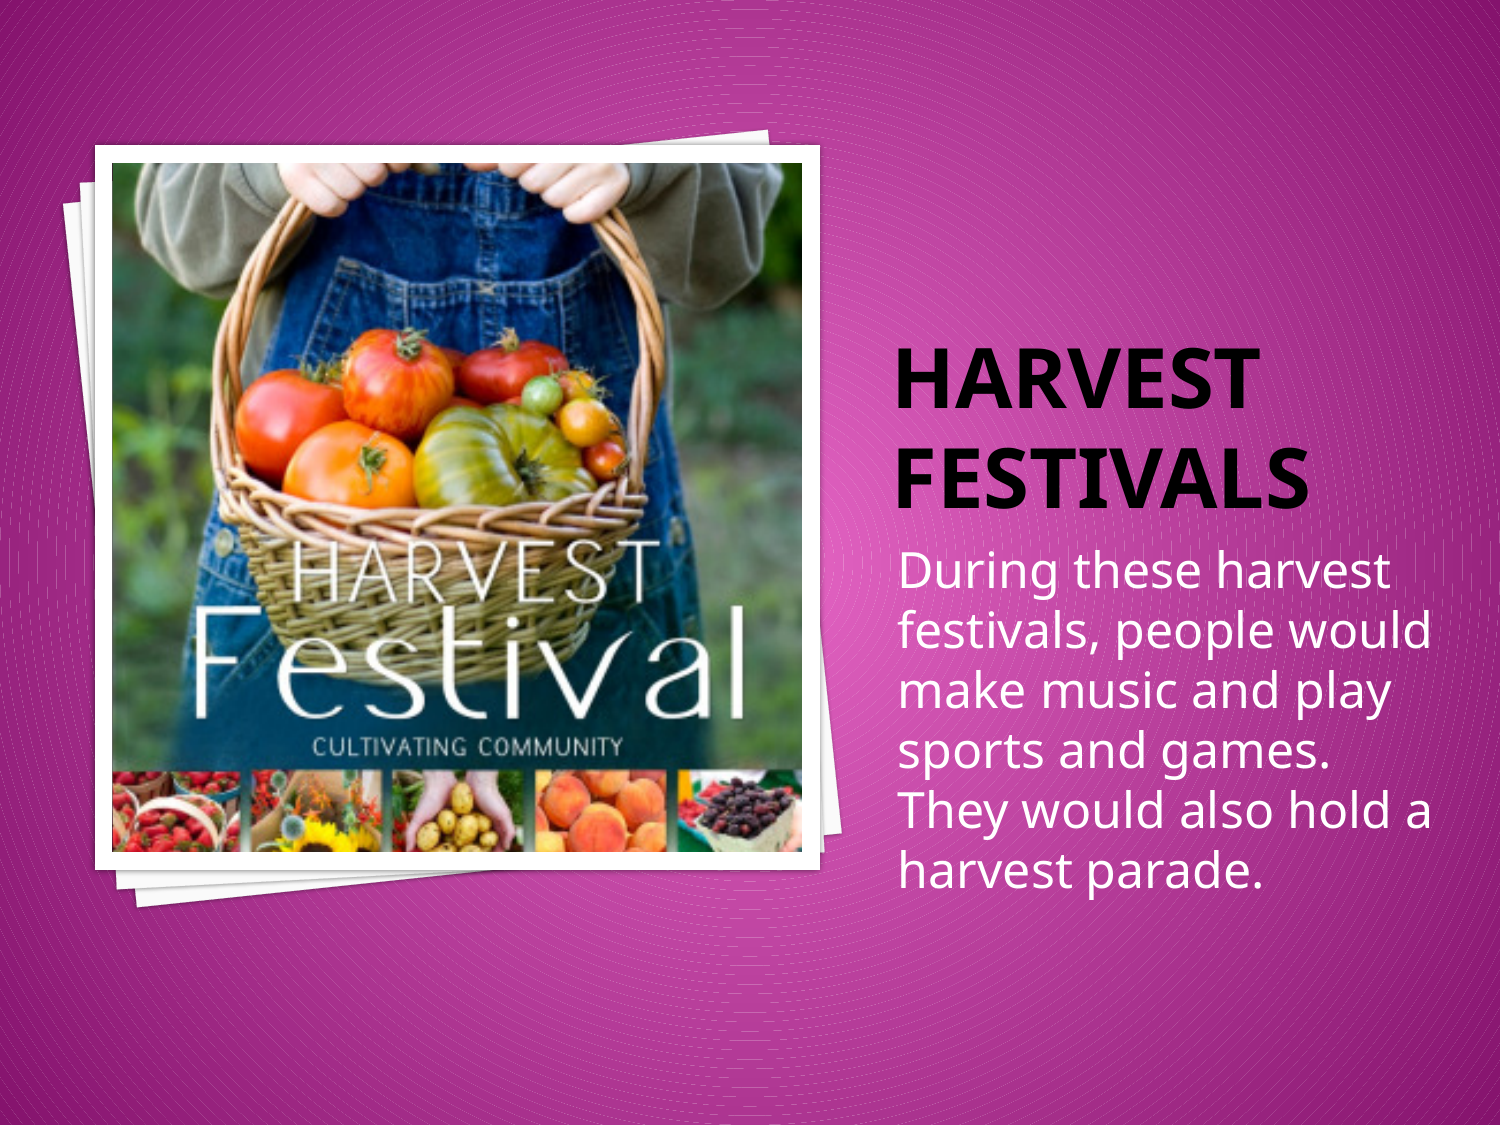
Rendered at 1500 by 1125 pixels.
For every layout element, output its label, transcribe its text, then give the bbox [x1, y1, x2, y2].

title Harvest Festivals [884, 187, 1447, 525]
list During these harvest festivals, people would make music and play sports and games. They would also hold a harvest parade. [884, 538, 1447, 854]
picture [111, 162, 803, 853]
